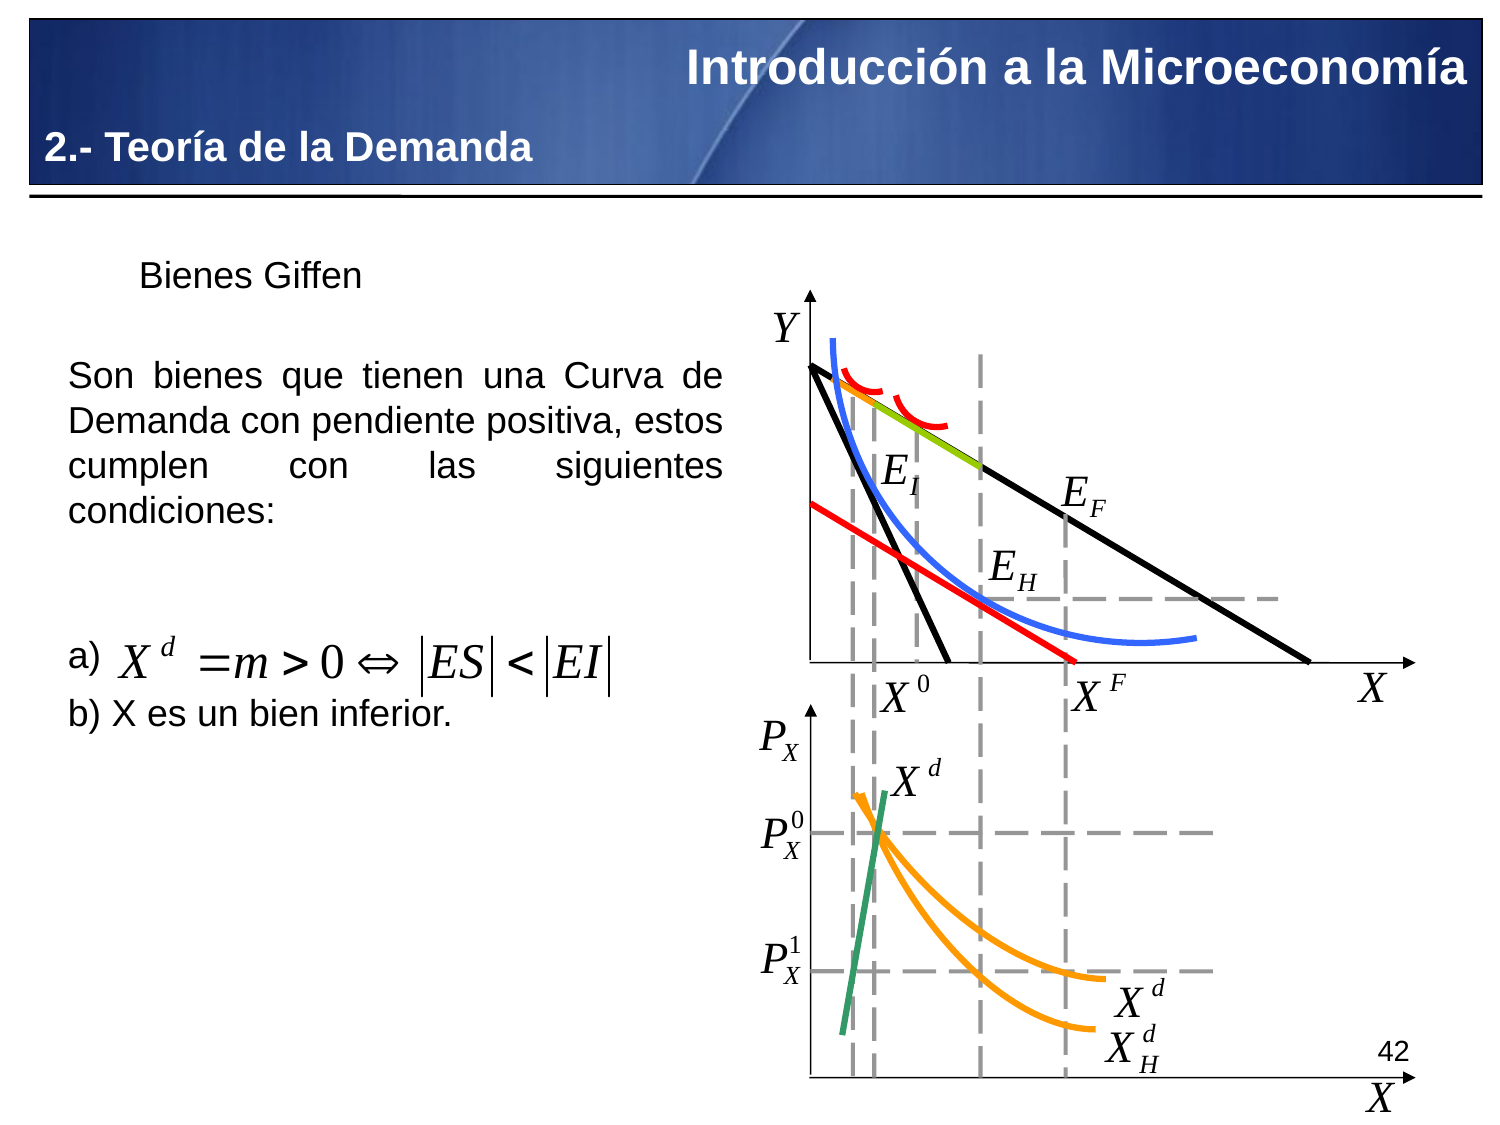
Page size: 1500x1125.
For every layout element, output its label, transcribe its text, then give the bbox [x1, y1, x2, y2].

text_box 2.- Teoría de la Demanda [29, 112, 585, 178]
text_box a) b) X es un bien inferior. [53, 623, 739, 741]
text_box Introducción a la Microeconomía [608, 26, 1483, 102]
slide_number 42 [1419, 1024, 1426, 1103]
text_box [108, 624, 621, 709]
text_box Bienes Giffen [123, 243, 420, 304]
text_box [751, 289, 1416, 1121]
text_box [29, 19, 1483, 185]
text_box Son bienes que tienen una Curva de Demanda con pendiente positiva, estos cumplen con las siguientes condiciones: [53, 343, 739, 539]
